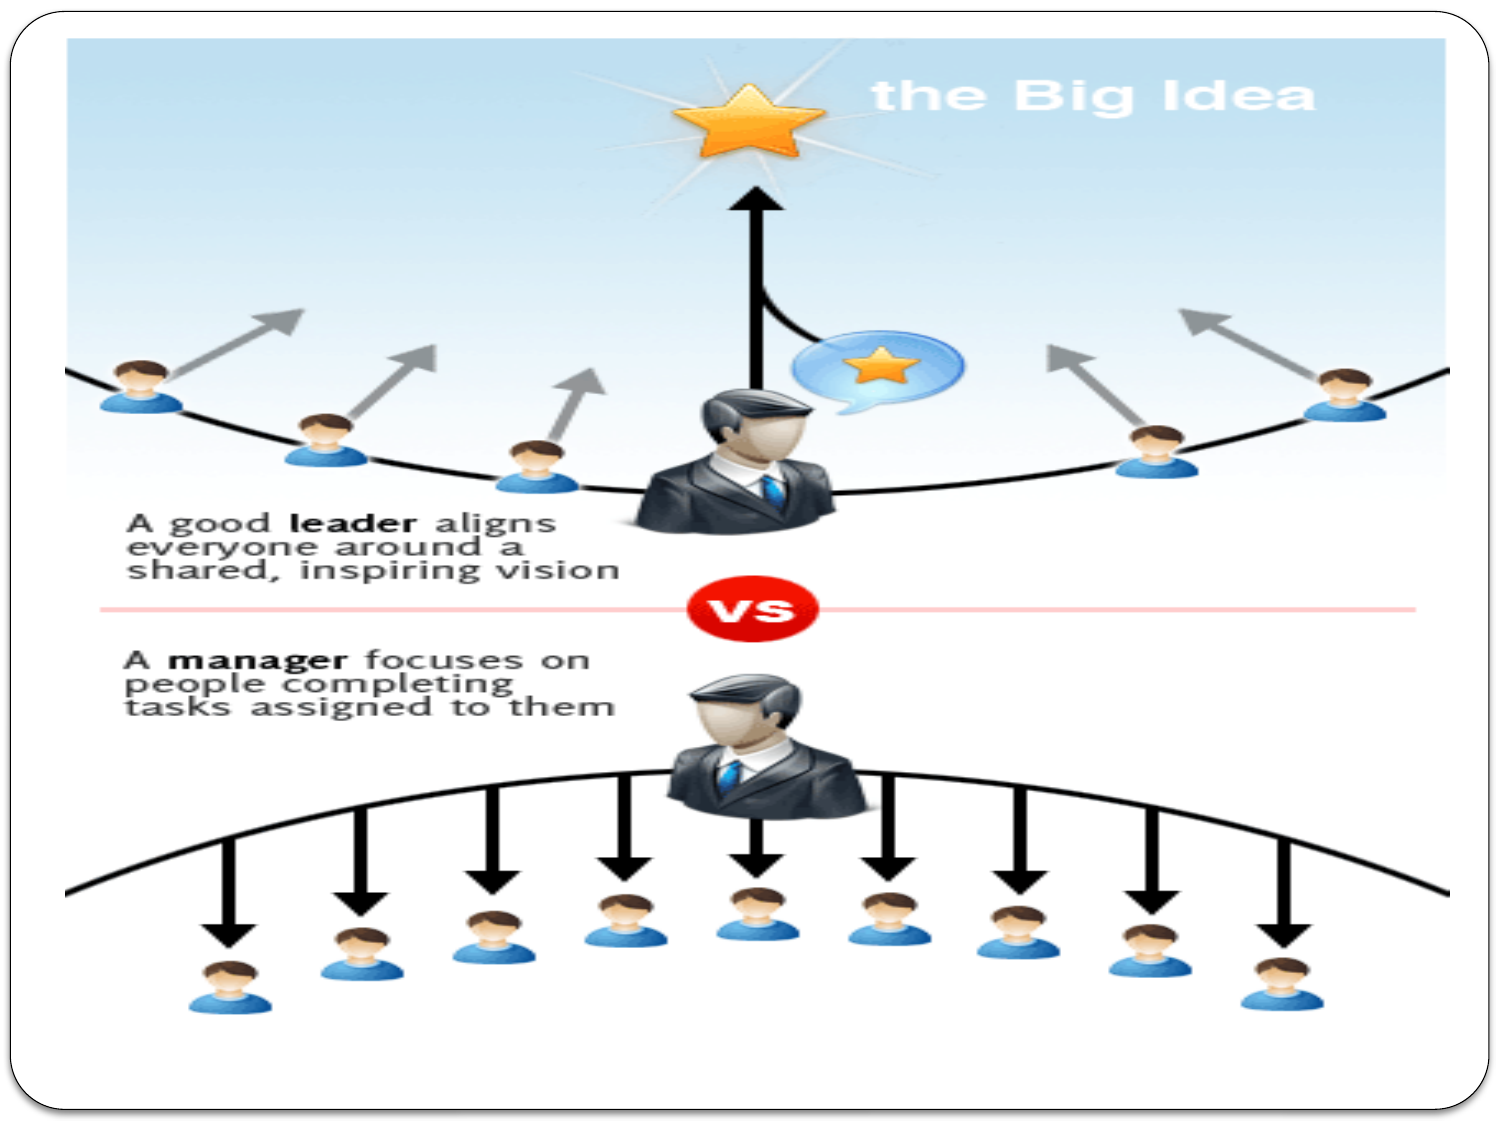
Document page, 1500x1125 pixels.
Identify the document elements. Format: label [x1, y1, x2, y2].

picture [65, 37, 1451, 1038]
